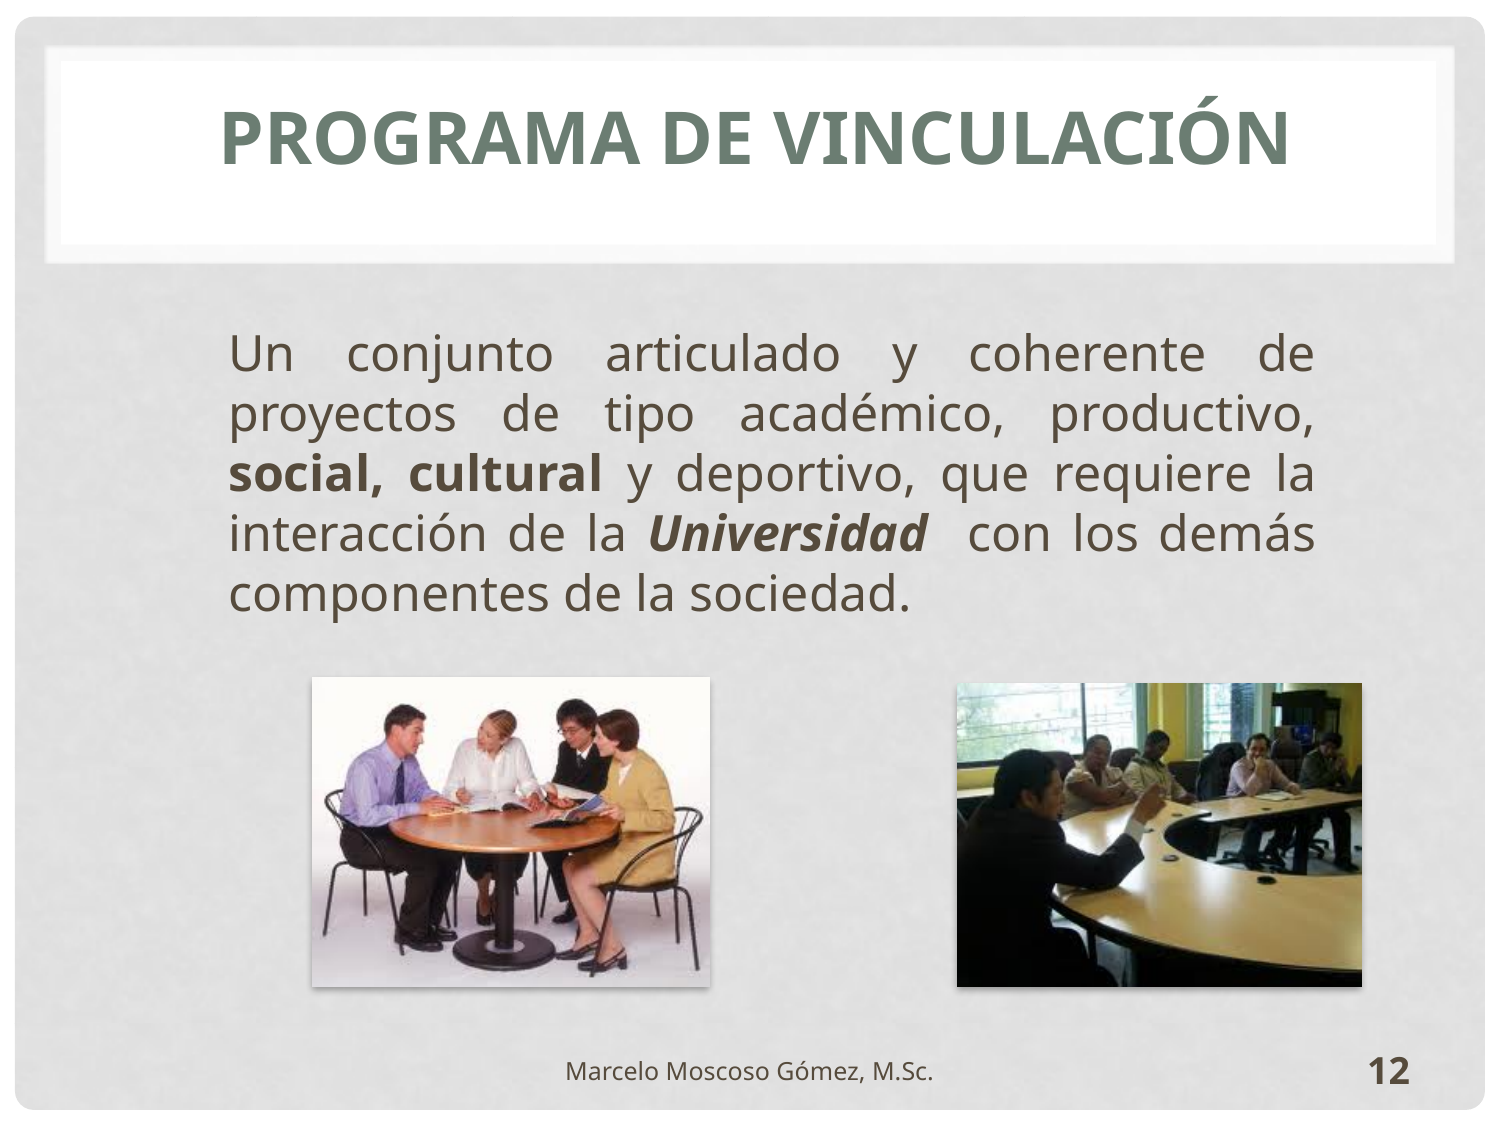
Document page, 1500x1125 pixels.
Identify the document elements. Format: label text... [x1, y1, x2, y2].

picture [312, 677, 710, 988]
text_box Un conjunto articulado y coherente de proyectos de tipo académico, productivo, social, cultural y deportivo, que requiere la interacción de la Universidad con los demás componentes de la sociedad. [194, 314, 1332, 951]
footer Marcelo Moscoso Gómez, M.Sc. [512, 1042, 988, 1103]
slide_number 12 [1074, 1042, 1425, 1103]
picture [957, 683, 1363, 988]
title Programa DE VINCULACIÓN [135, 66, 1376, 204]
